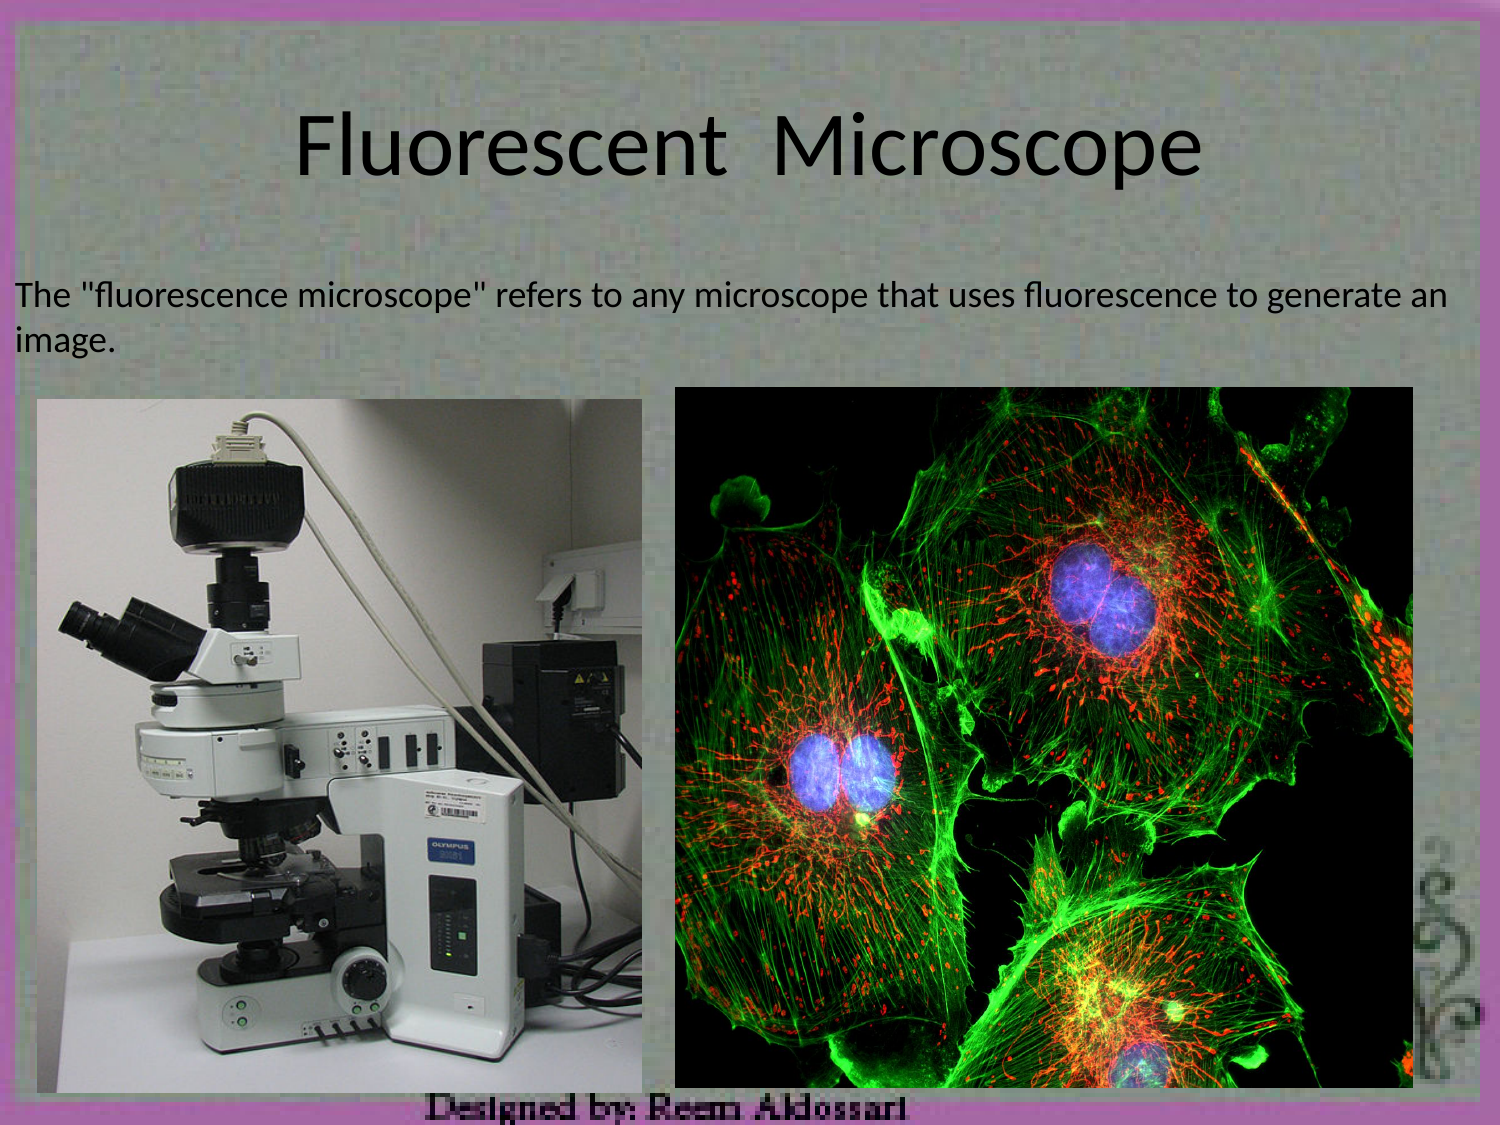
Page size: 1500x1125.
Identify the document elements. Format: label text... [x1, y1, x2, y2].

text_box The "fluorescence microscope" refers to any microscope that uses fluorescence to generate an image. [0, 262, 1500, 368]
title Fluorescent Microscope [75, 45, 1425, 233]
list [37, 399, 642, 1093]
picture [0, 0, 1500, 262]
picture [0, 368, 1500, 1125]
